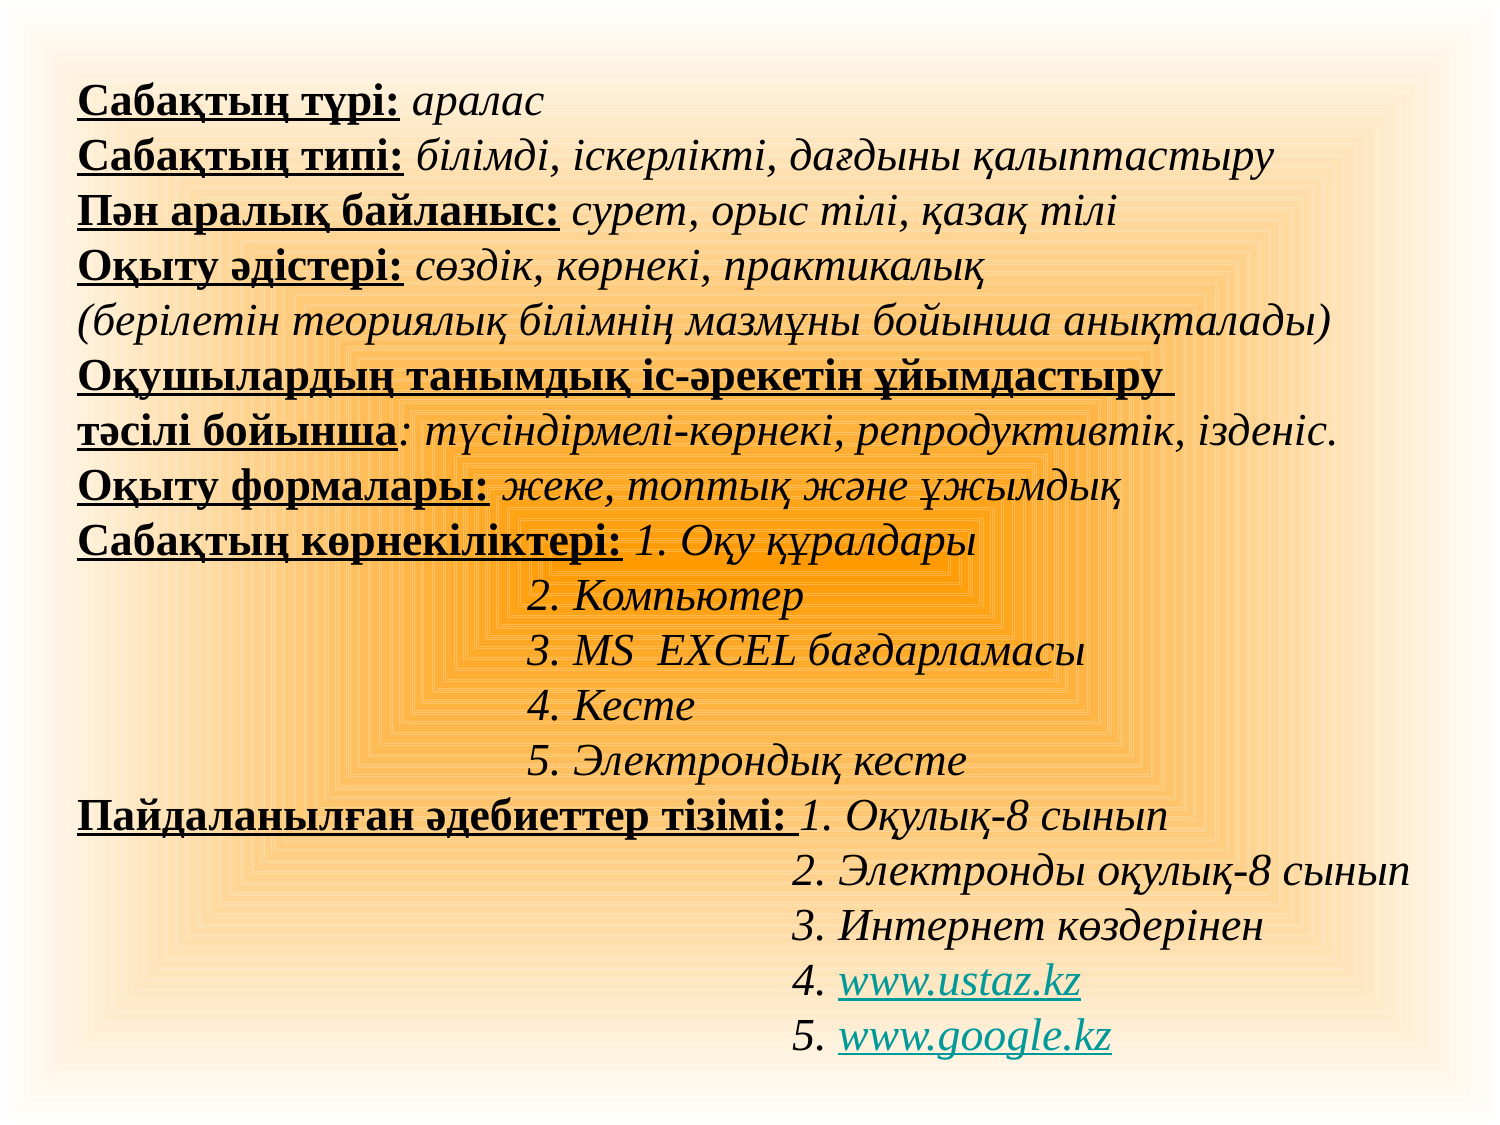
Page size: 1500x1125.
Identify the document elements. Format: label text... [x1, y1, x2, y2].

text_box Сабақтың түрі: аралас Сабақтың типі: білімді, іскерлікті, дағдыны қалыптастыру Пән аралық байланыс: сурет, орыс тілі, қазақ тілі Оқыту әдістері: сөздік, көрнекі, практикалық (берілетін теориялық білімнің мазмұны бойынша анықталады) Оқушылардың танымдық іс-әрекетін ұйымдастыру тәсілі бойынша: түсіндірмелі-көрнекі, репродуктивтік, ізденіс. Оқыту формалары: жеке, топтық және ұжымдық Сабақтың көрнекіліктері: 1. Оқу құралдары 2. Компьютер 3. MS EXCEL бағдарламасы 4. Кесте 5. Электрондық кесте Пайдаланылған әдебиеттер тізімі: 1. Оқулық-8 сынып 2. Электронды оқулық-8 сынып 3. Интернет көздерінен 4. www.ustaz.kz 5. www.google.kz [62, 62, 1456, 1067]
